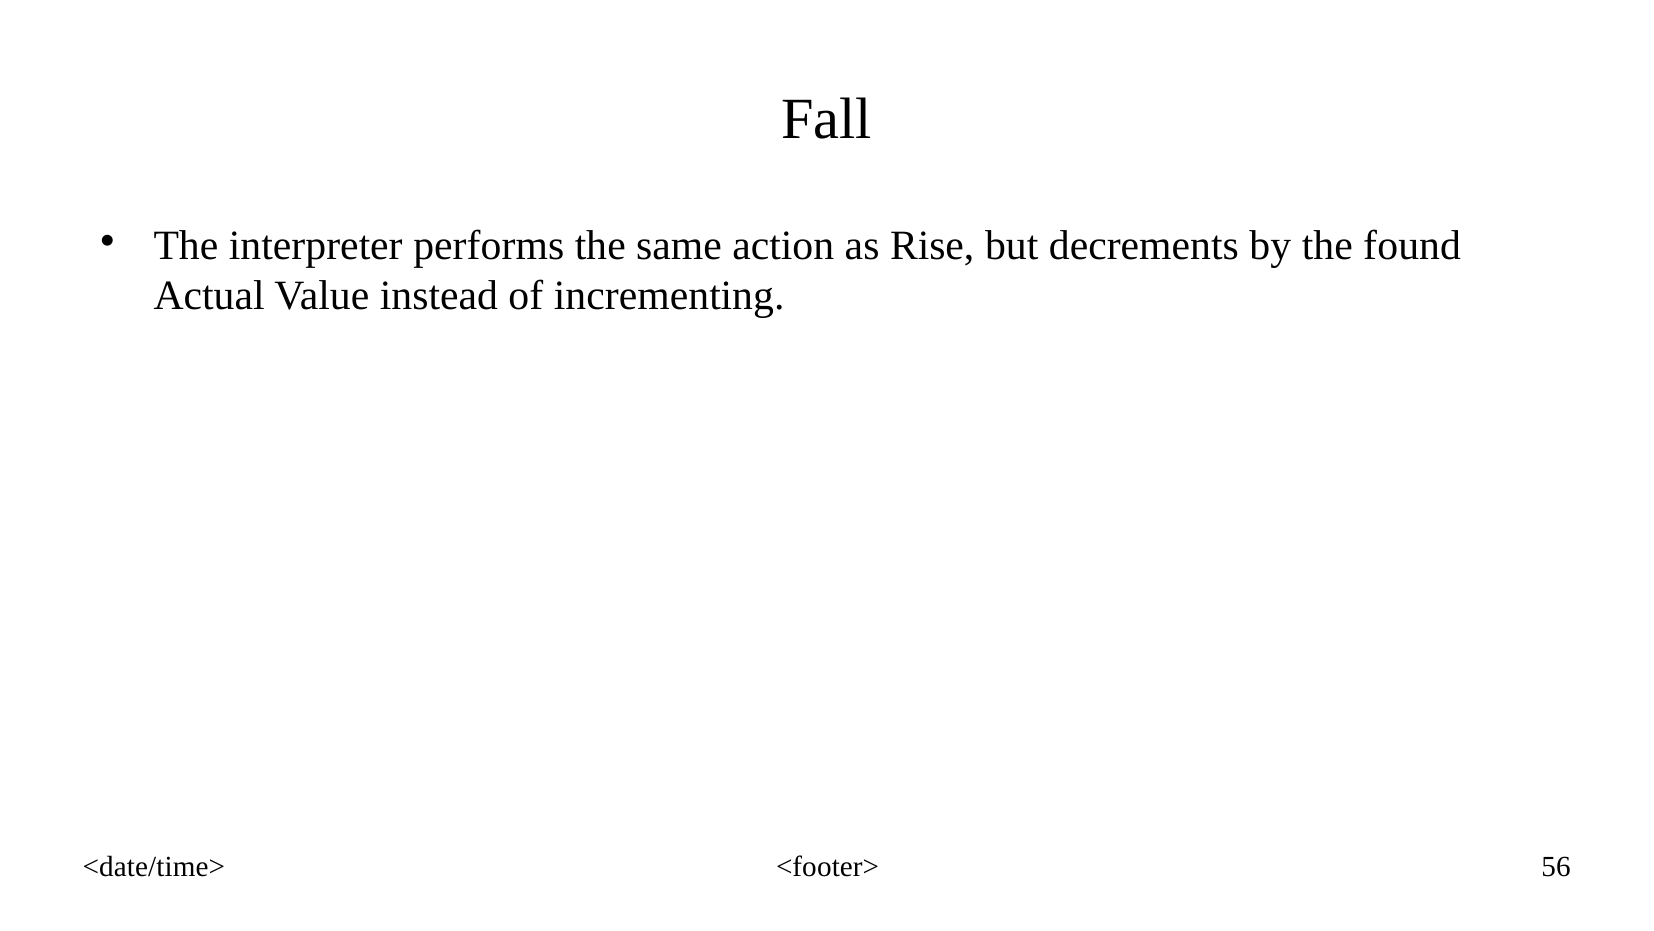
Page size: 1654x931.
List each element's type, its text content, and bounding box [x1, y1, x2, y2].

text_box Fall [82, 37, 1571, 193]
text_box The interpreter performs the same action as Rise, but decrements by the found Actual Value instead of incrementing. [82, 217, 1571, 757]
